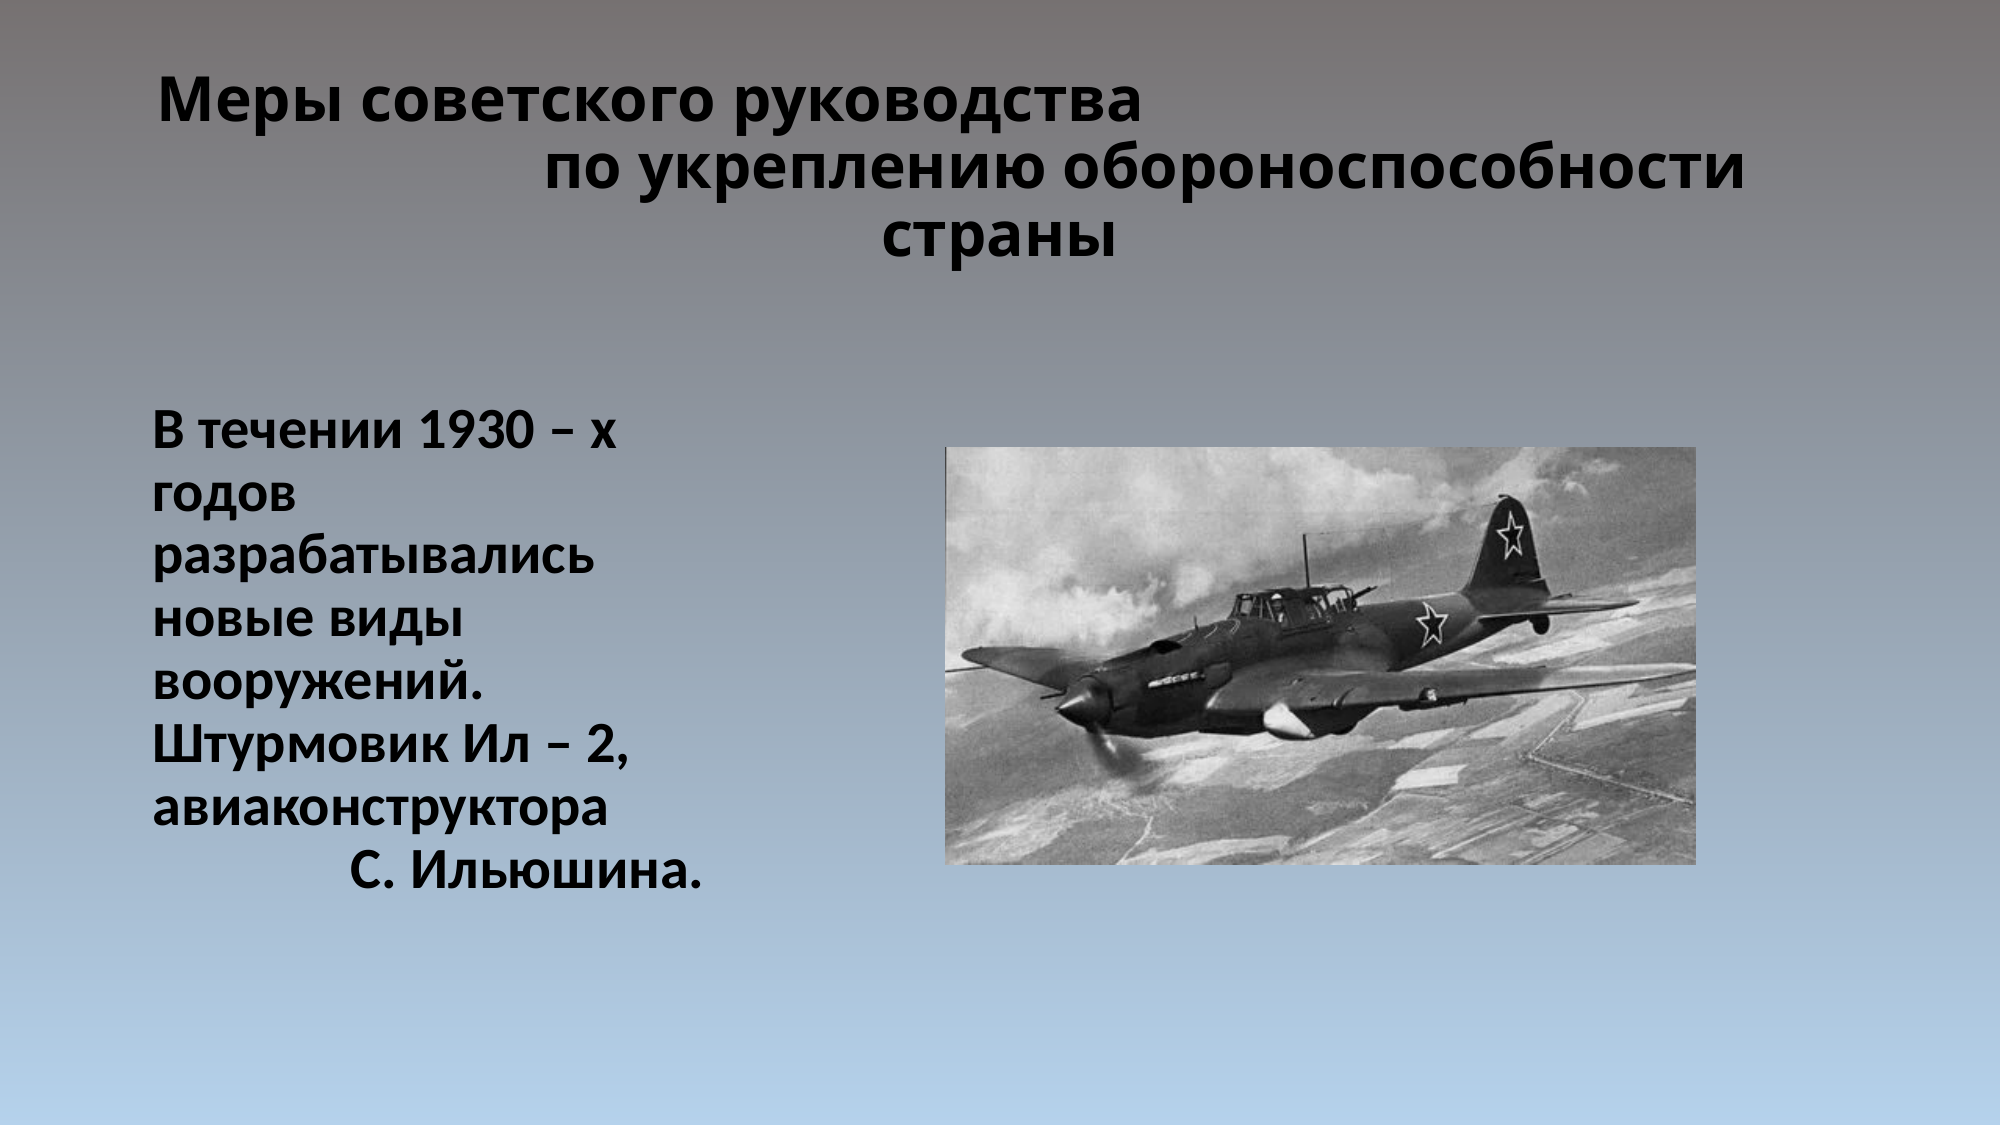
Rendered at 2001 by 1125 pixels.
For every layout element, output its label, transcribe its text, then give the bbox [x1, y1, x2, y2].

list В течении 1930 – х годов разрабатывались новые виды вооружений. Штурмовик Ил – 2, авиаконструктора С. Ильюшина. [137, 299, 765, 1014]
title Меры советского руководства по укреплению обороноспособности страны [137, 59, 1863, 278]
picture [945, 447, 1696, 865]
